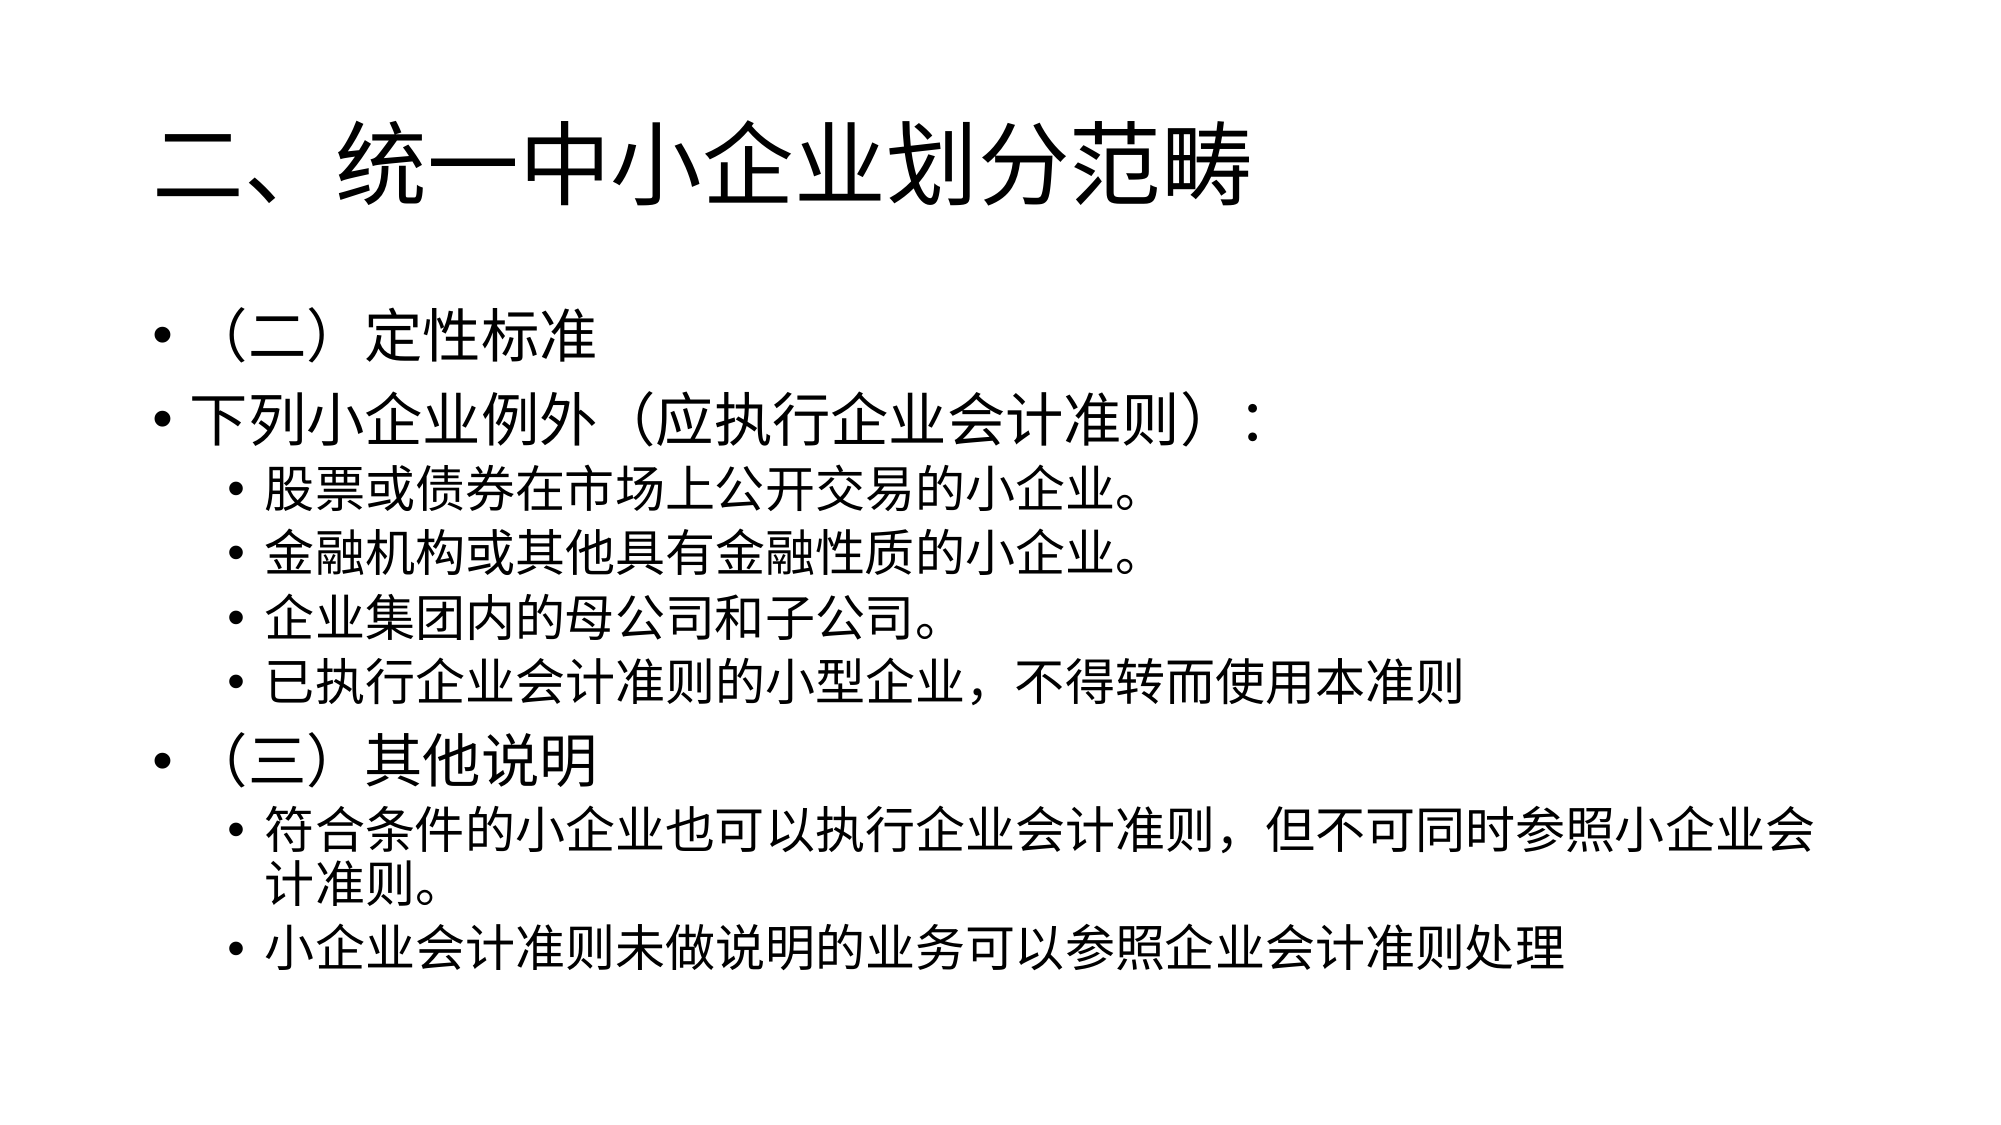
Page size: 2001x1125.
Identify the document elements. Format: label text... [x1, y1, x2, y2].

title 二、统一中小企业划分范畴 [137, 59, 1863, 278]
list （二）定性标准 下列小企业例外（应执行企业会计准则）： 股票或债券在市场上公开交易的小企业。 金融机构或其他具有金融性质的小企业。 企业集团内的母公司和子公司。 已执行企业会计准则的小型企业，不得转而使用本准则 （三）其他说明 符合条件的小企业也可以执行企业会计准则，但不可同时参照小企业会计准则。 小企业会计准则未做说明的业务可以参照企业会计准则处理 [137, 299, 1863, 1014]
